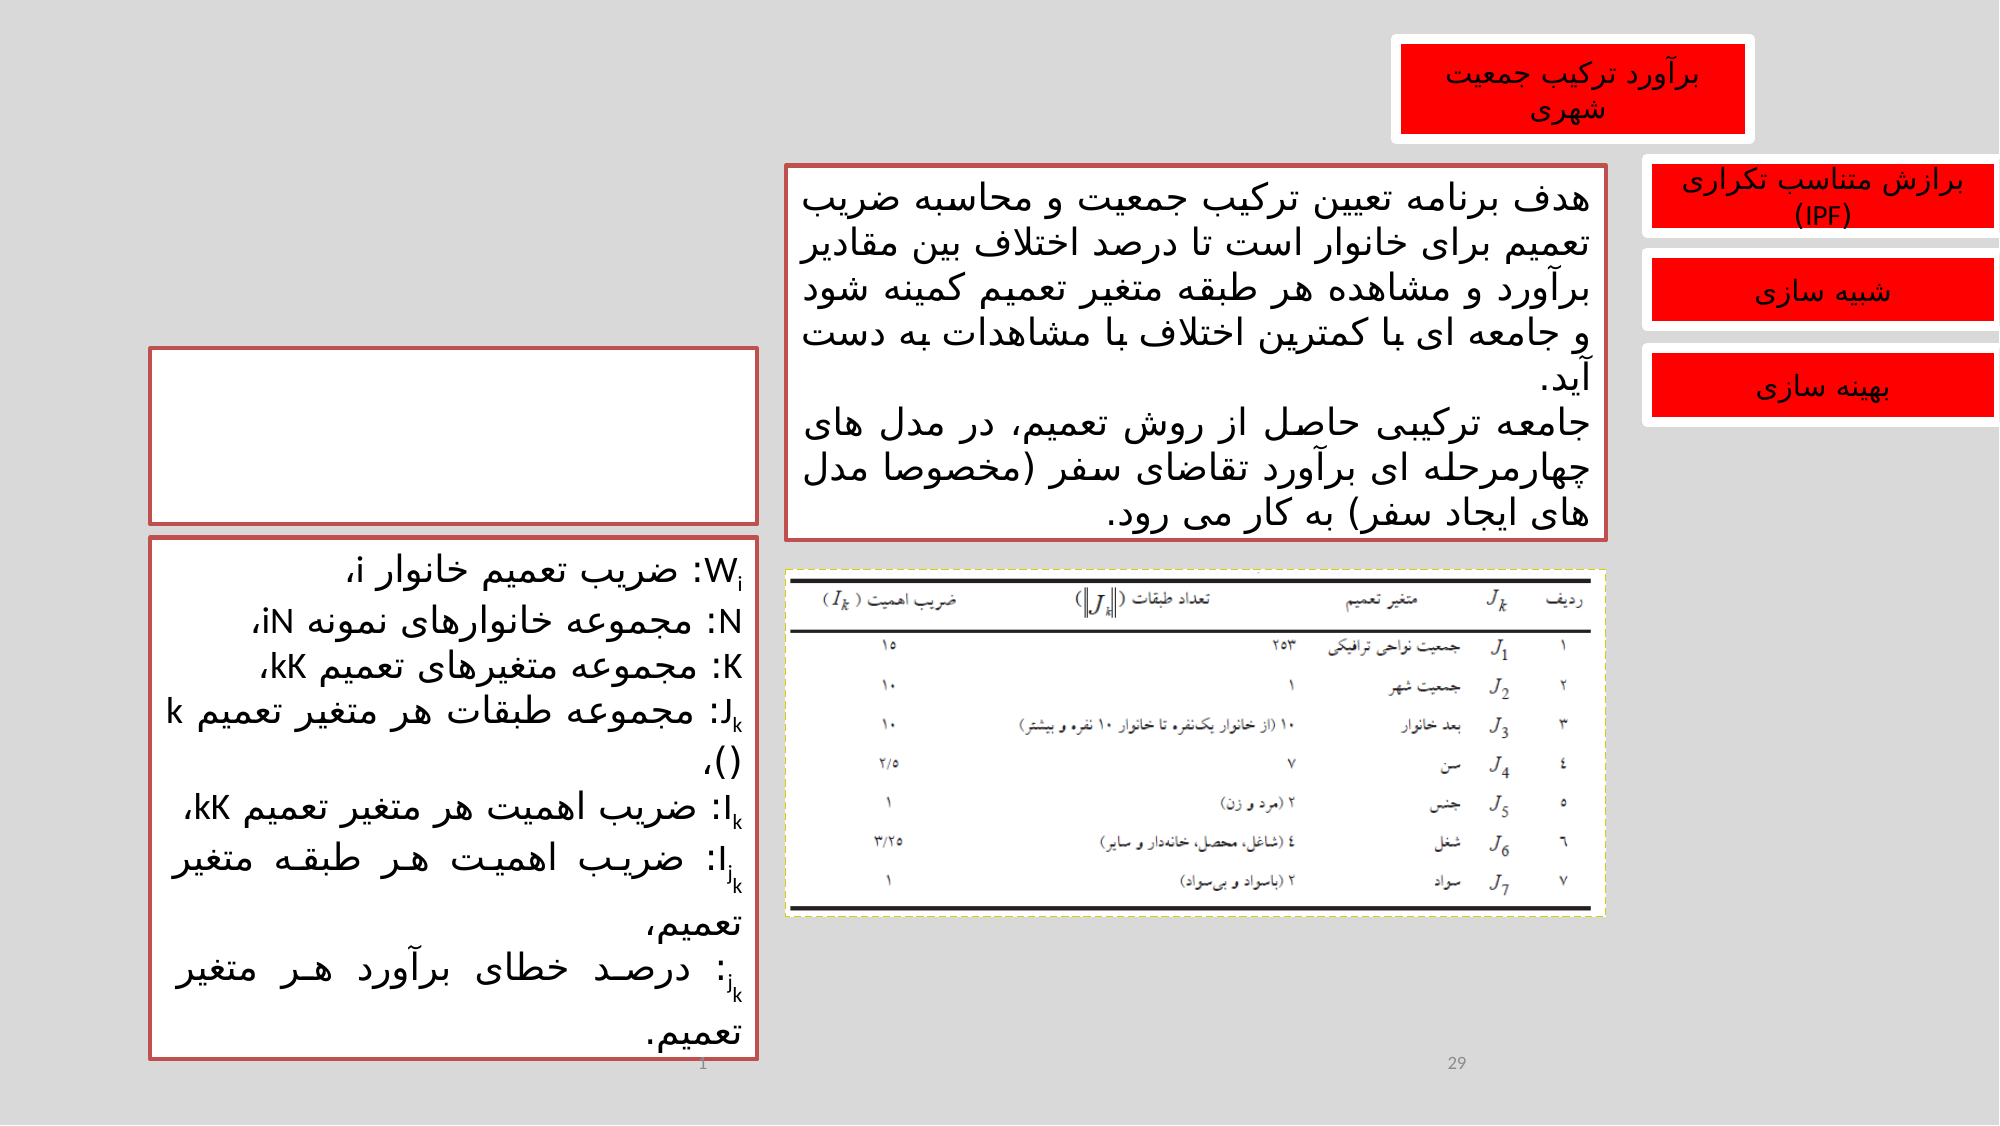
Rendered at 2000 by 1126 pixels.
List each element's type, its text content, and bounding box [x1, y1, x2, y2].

text_box برازش متناسب تکراری (IPF) [1645, 157, 2000, 235]
picture [785, 569, 1607, 917]
text_box هدف برنامه تعیین ترکیب جمعیت و محاسبه ضریب تعمیم برای خانوار است تا درصد اختلاف بین مقادیر برآورد و مشاهده هر طبقه متغیر تعمیم کمینه شود و جامعه ای با کمترین اختلاف با مشاهدات به دست آید. جامعه ترکیبی حاصل از روش تعمیم، در مدل های چهارمرحله ای برآورد تقاضای سفر (مخصوصا مدل های ایجاد سفر) به کار می رود. [784, 163, 1608, 542]
text_box شبیه سازی [1645, 250, 2000, 328]
text_box برآورد ترکیب جمعیت شهری [1394, 37, 1752, 141]
footer 1 [683, 1042, 1317, 1103]
text_box بهینه سازی [1645, 346, 2000, 424]
slide_number 29 [1432, 1042, 1900, 1103]
